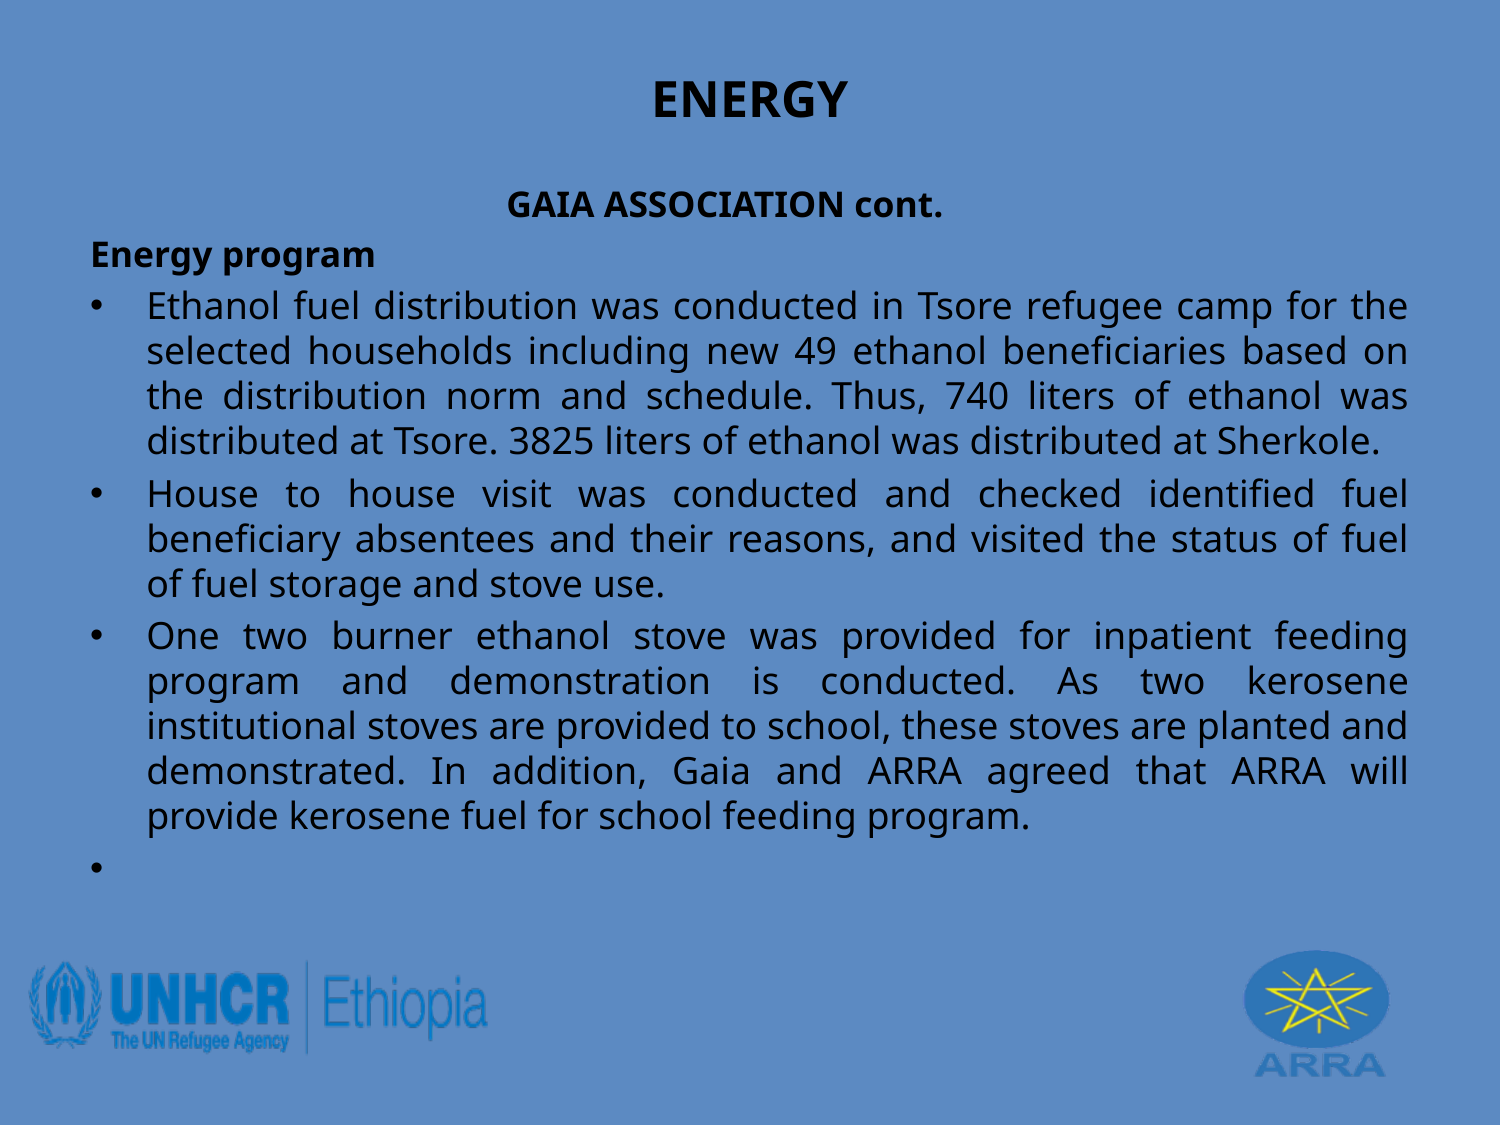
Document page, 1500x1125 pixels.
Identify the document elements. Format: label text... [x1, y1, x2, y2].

list GAIA ASSOCIATION cont. Energy program Ethanol fuel distribution was conducted in Tsore refugee camp for the selected households including new 49 ethanol beneficiaries based on the distribution norm and schedule. Thus, 740 liters of ethanol was distributed at Tsore. 3825 liters of ethanol was distributed at Sherkole. House to house visit was conducted and checked identified fuel beneficiary absentees and their reasons, and visited the status of fuel of fuel storage and stove use. One two burner ethanol stove was provided for inpatient feeding program and demonstration is conducted. As two kerosene institutional stoves are provided to school, these stoves are planted and demonstrated. In addition, Gaia and ARRA agreed that ARRA will provide kerosene fuel for school feeding program. [75, 174, 1425, 1005]
picture [0, 912, 488, 1104]
picture [1224, 949, 1413, 1104]
title ENERGY [75, 45, 1425, 150]
